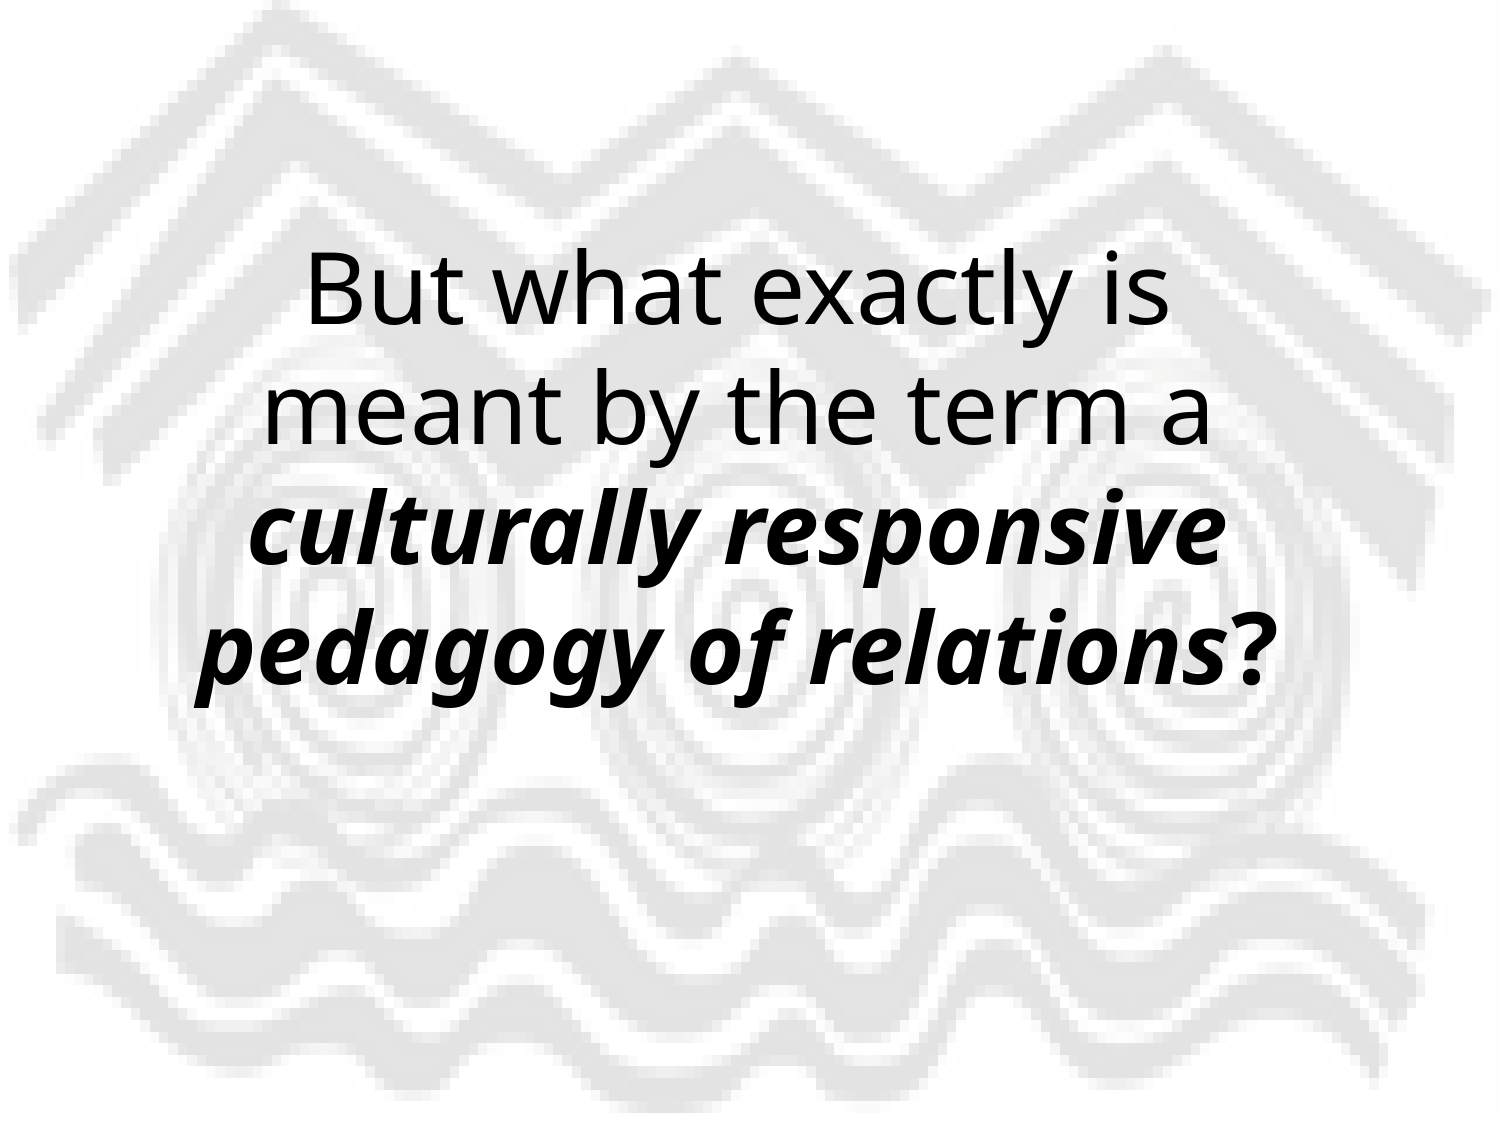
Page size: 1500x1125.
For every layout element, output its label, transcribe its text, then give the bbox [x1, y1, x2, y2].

text_box But what exactly is meant by the term a culturally responsive pedagogy of relations? [159, 137, 1317, 712]
